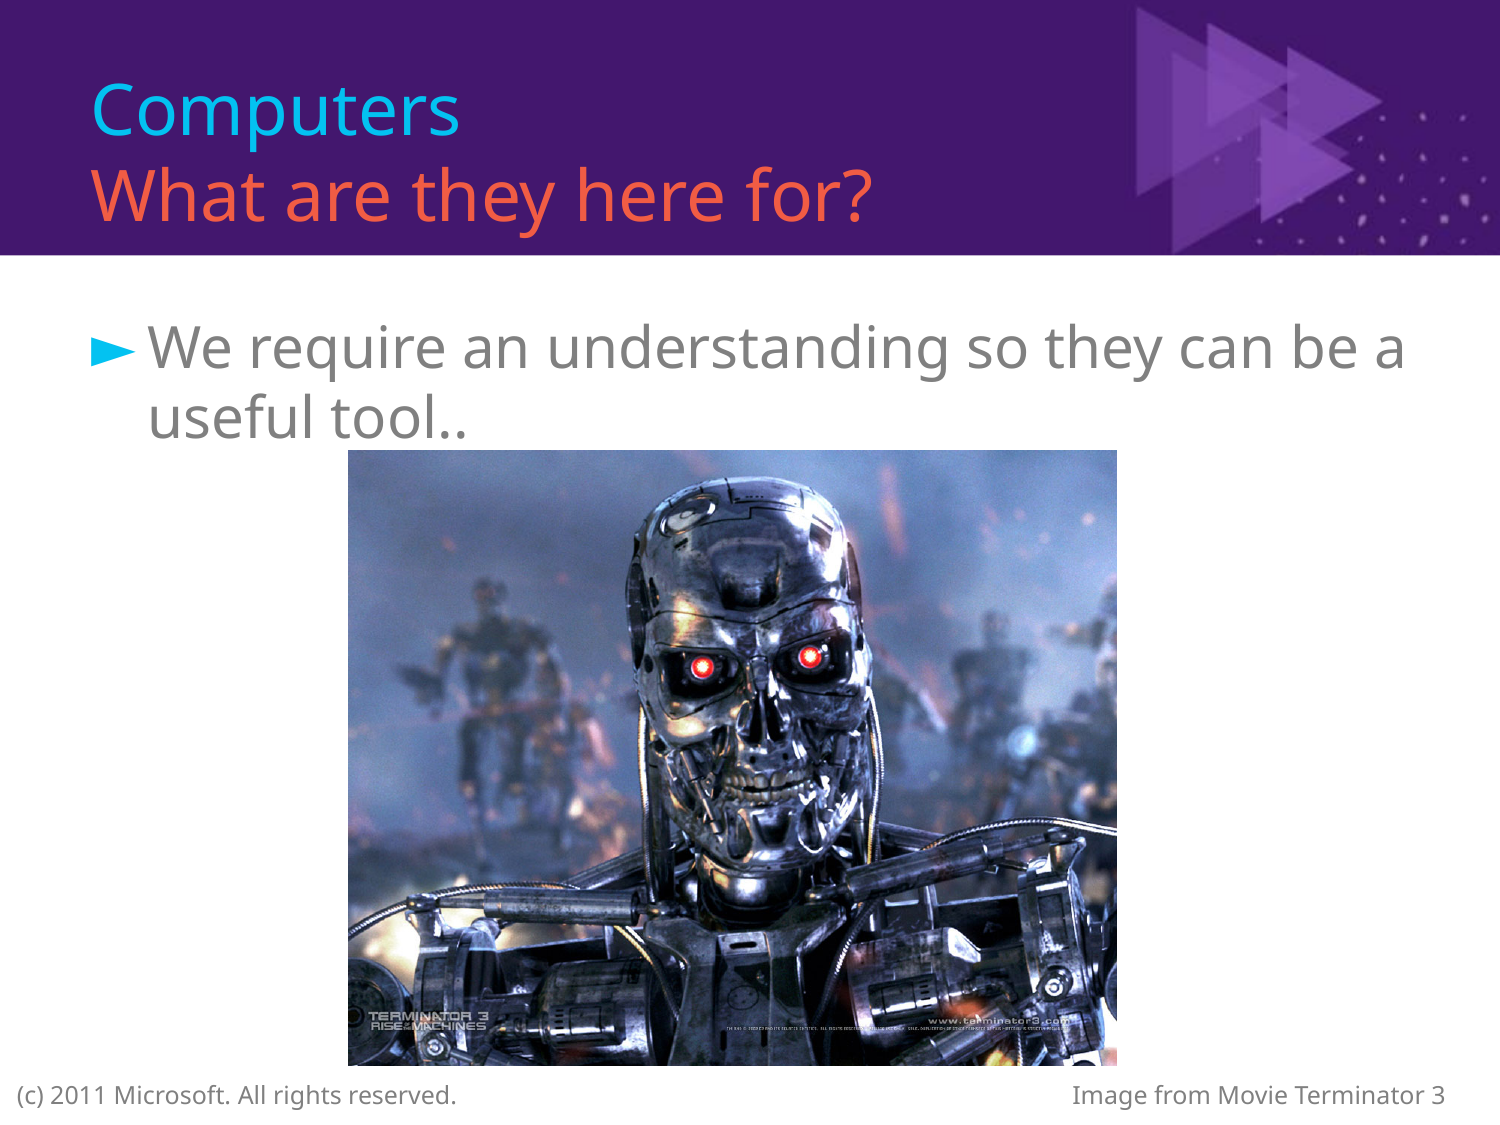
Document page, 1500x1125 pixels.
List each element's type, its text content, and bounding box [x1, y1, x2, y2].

picture [348, 450, 1117, 1066]
picture [0, 0, 1500, 255]
text_box Image from Movie Terminator 3 [1025, 1065, 1500, 1125]
footer (c) 2011 Microsoft. All rights reserved. [0, 1065, 475, 1125]
title Computers What are they here for? [75, 56, 1425, 244]
list We require an understanding so they can be a useful tool.. [76, 302, 1427, 935]
